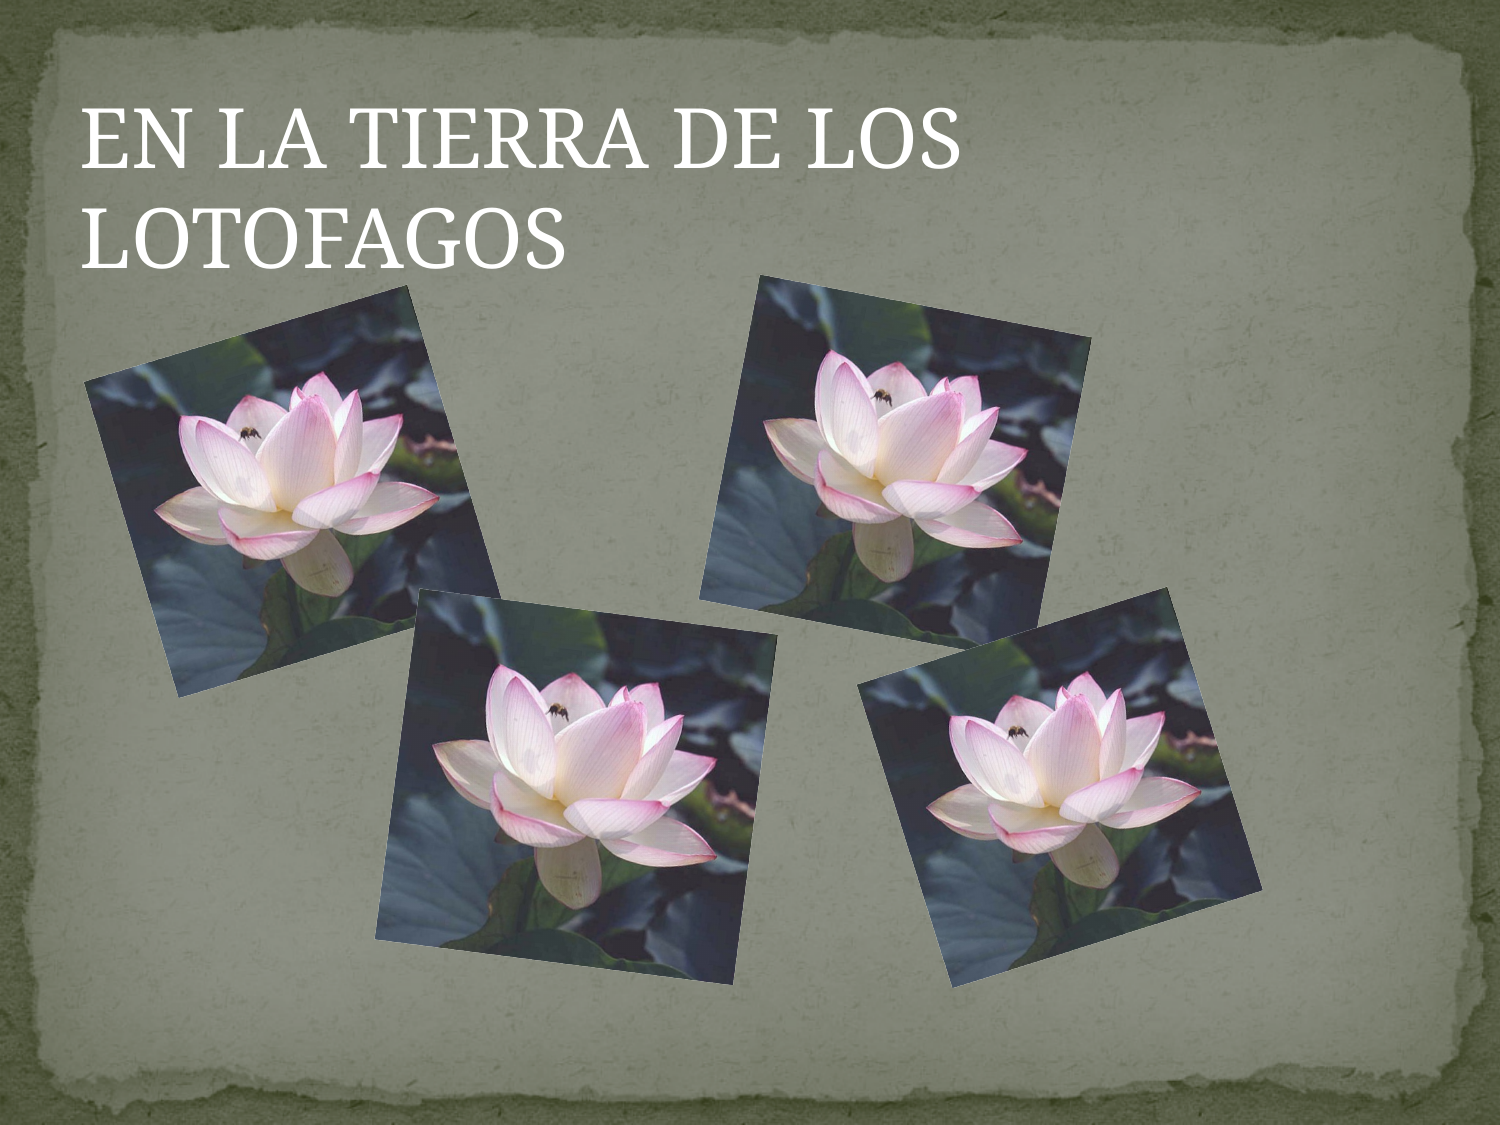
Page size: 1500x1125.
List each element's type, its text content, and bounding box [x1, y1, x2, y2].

picture [84, 275, 1262, 987]
text_box EN LA TIERRA DE LOS LOTOFAGOS [64, 78, 1459, 293]
